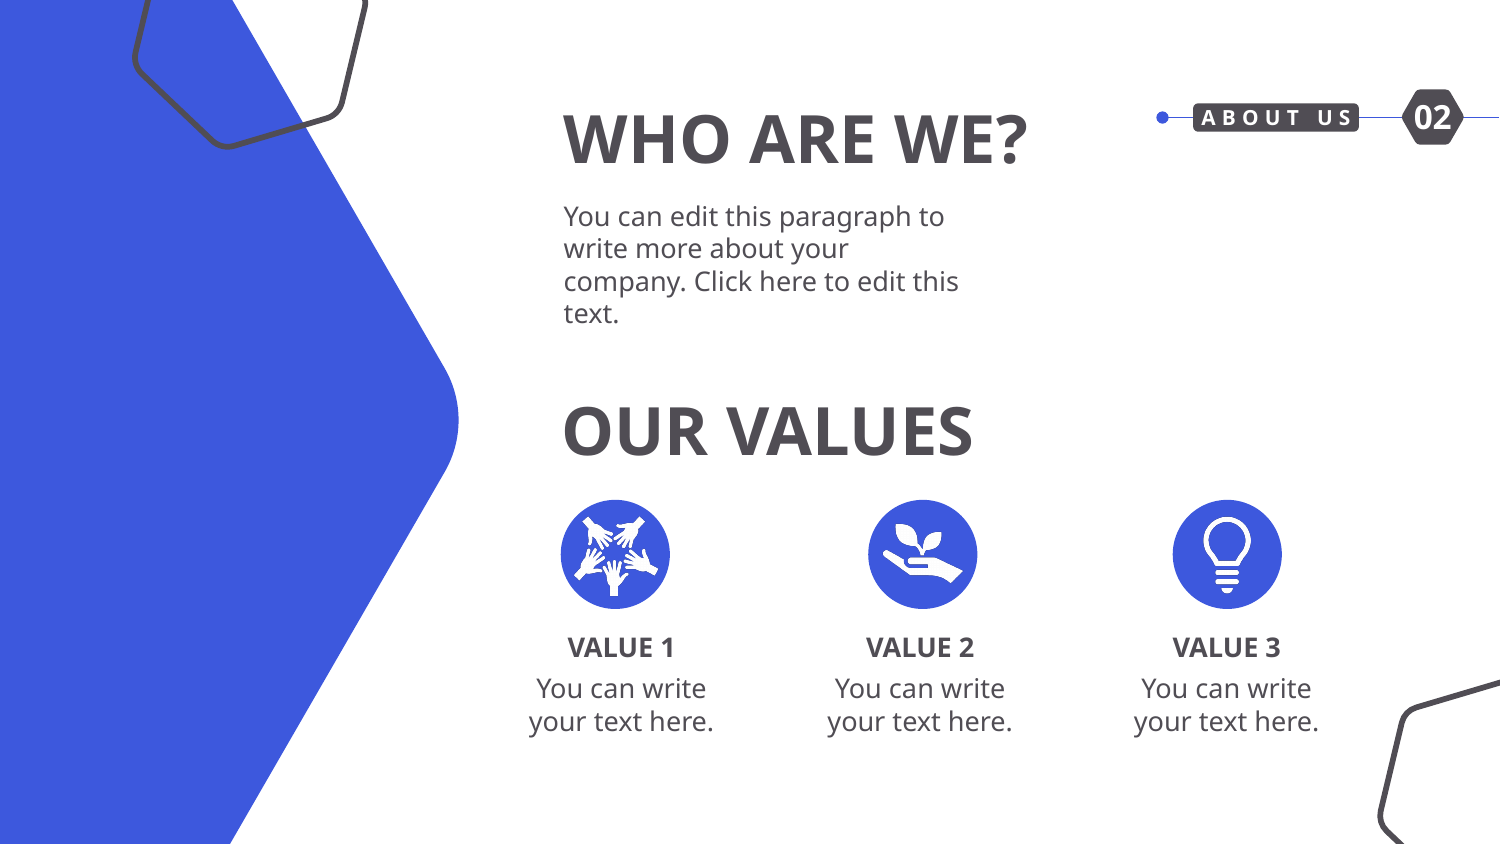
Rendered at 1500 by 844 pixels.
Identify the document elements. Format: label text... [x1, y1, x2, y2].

text_box ABOUT US [1197, 126, 1355, 130]
text_box You can write your text here. [512, 671, 731, 737]
picture [1183, 511, 1271, 599]
text_box [134, 0, 366, 147]
picture [571, 512, 660, 600]
text_box [578, 497, 652, 511]
text_box You can write your text here. [811, 671, 1030, 737]
text_box [971, 524, 980, 585]
text_box [1206, 607, 1249, 612]
text_box [899, 606, 947, 612]
text_box [866, 525, 874, 584]
text_box 02 [1412, 126, 1454, 137]
picture [879, 509, 967, 598]
text_box [596, 608, 634, 612]
text_box [1275, 523, 1284, 585]
text_box [0, 0, 459, 844]
text_box You can edit this paragraph to write more about your company. Click here to edit this text. [563, 199, 977, 329]
text_box [1378, 680, 1500, 844]
text_box [1454, 126, 1460, 136]
text_box [1402, 97, 1412, 116]
text_box [1413, 89, 1453, 96]
text_box [665, 527, 672, 582]
text_box VALUE 1 [567, 630, 676, 663]
text_box [1406, 126, 1454, 145]
text_box [1192, 497, 1263, 510]
text_box VALUE 3 [1172, 630, 1281, 663]
text_box [1191, 101, 1361, 116]
text_box [1454, 98, 1464, 116]
text_box [1191, 126, 1361, 134]
text_box ABOUT US [1197, 104, 1355, 116]
text_box WHO ARE WE? [563, 96, 1029, 177]
text_box [890, 497, 956, 508]
text_box OUR VALUES [561, 388, 975, 469]
text_box [558, 526, 566, 583]
text_box VALUE 2 [865, 630, 975, 663]
text_box [1170, 526, 1178, 583]
text_box You can write your text here. [1117, 671, 1336, 737]
text_box 02 [1412, 96, 1454, 116]
